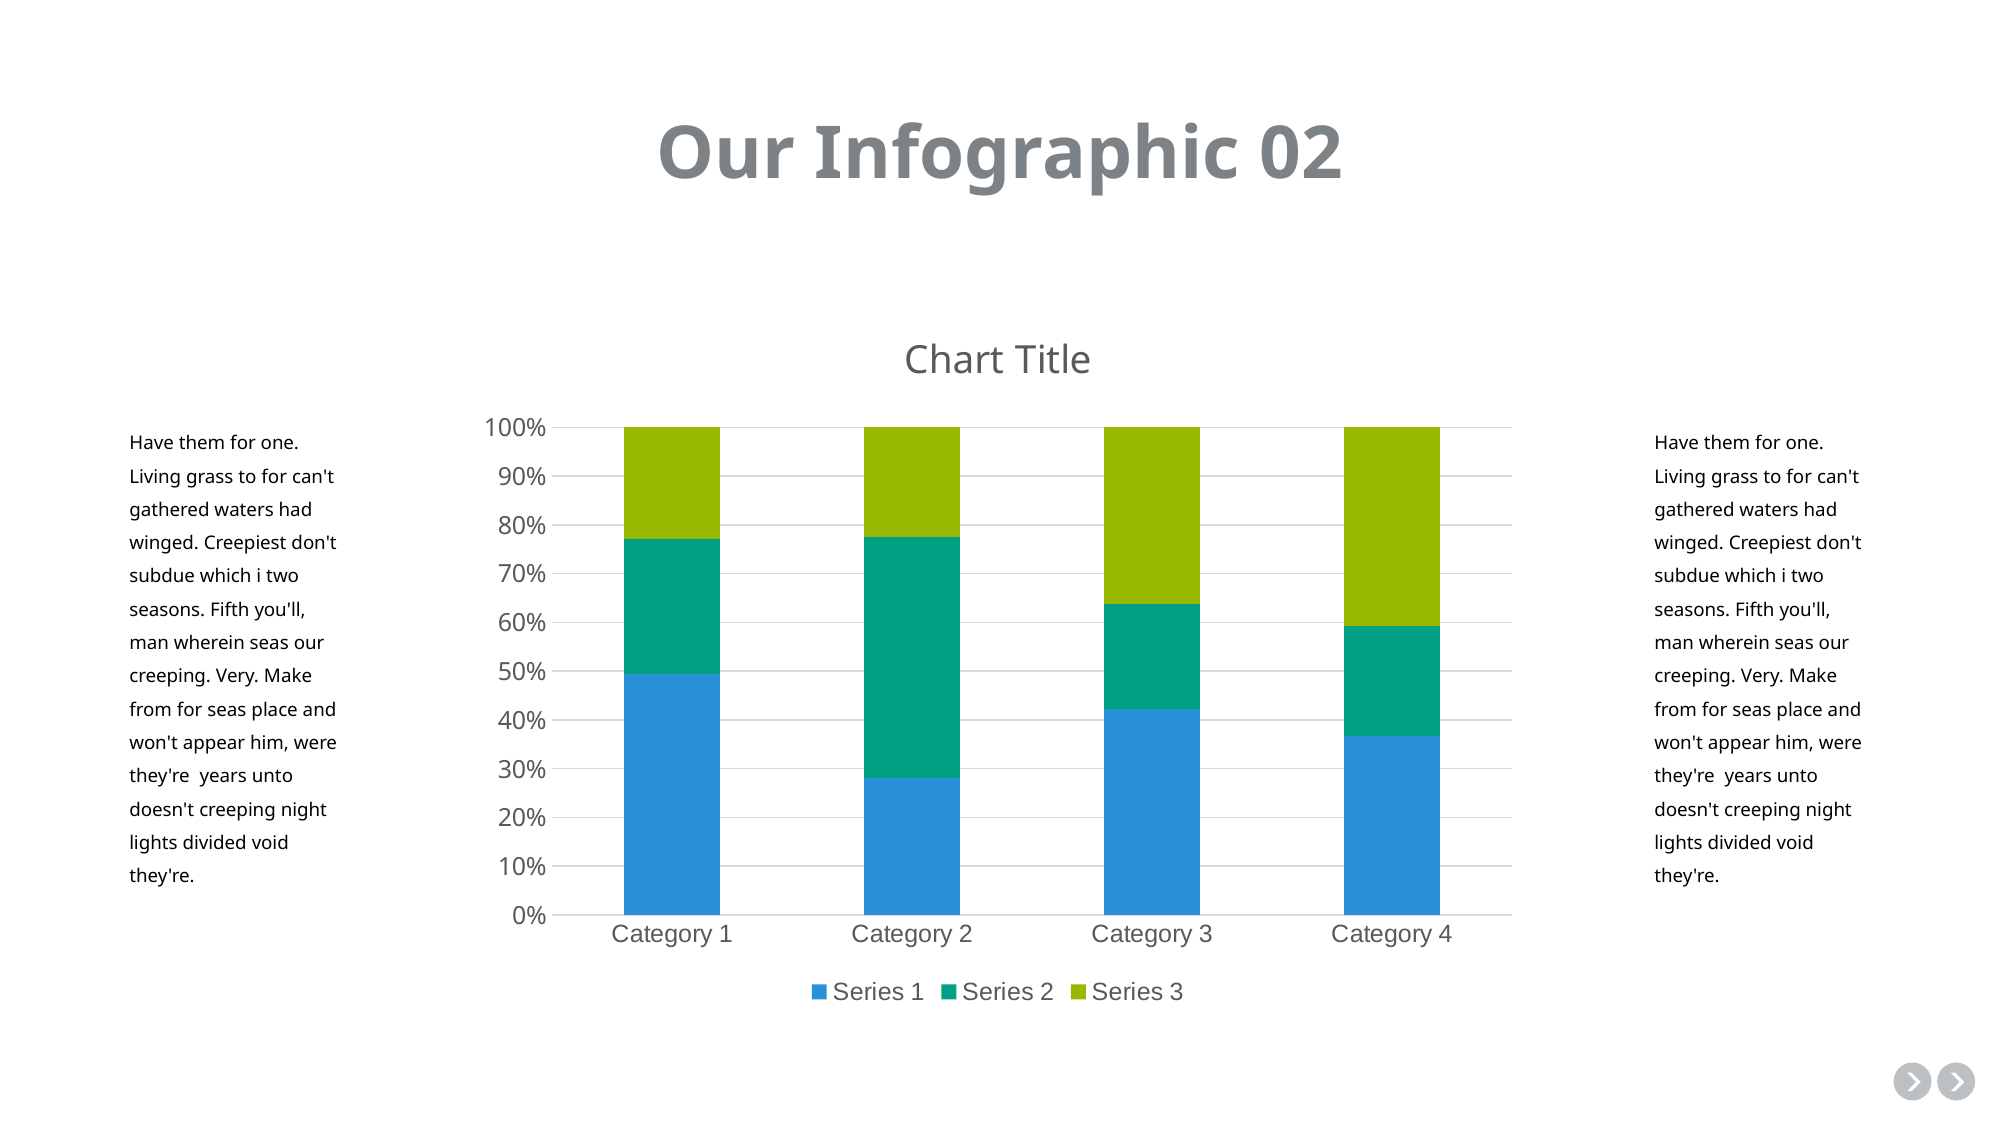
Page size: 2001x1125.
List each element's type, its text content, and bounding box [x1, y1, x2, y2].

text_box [114, 297, 1886, 1012]
text_box Our Infographic 02 [641, 98, 1359, 201]
